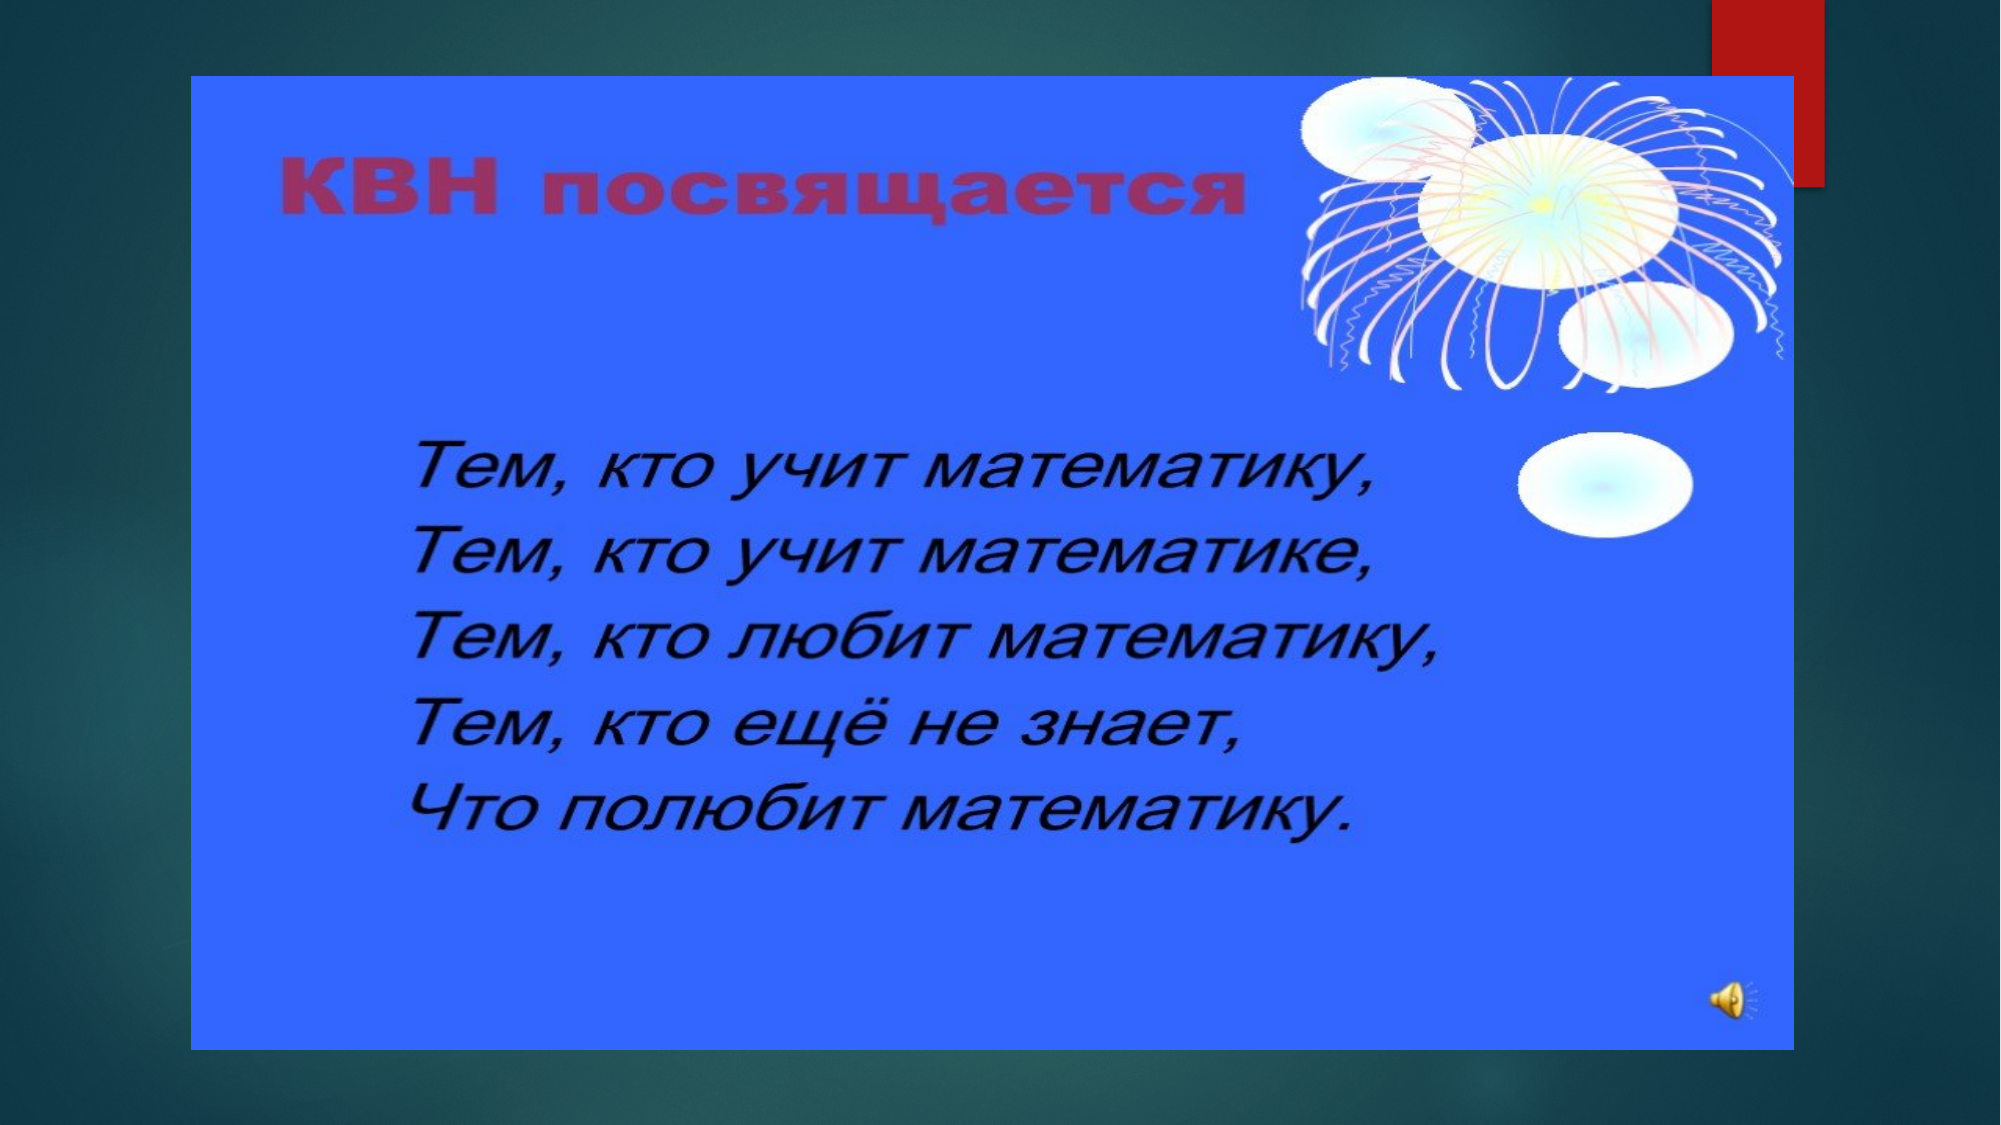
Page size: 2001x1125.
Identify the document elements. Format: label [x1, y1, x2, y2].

picture [0, 0, 1794, 1125]
